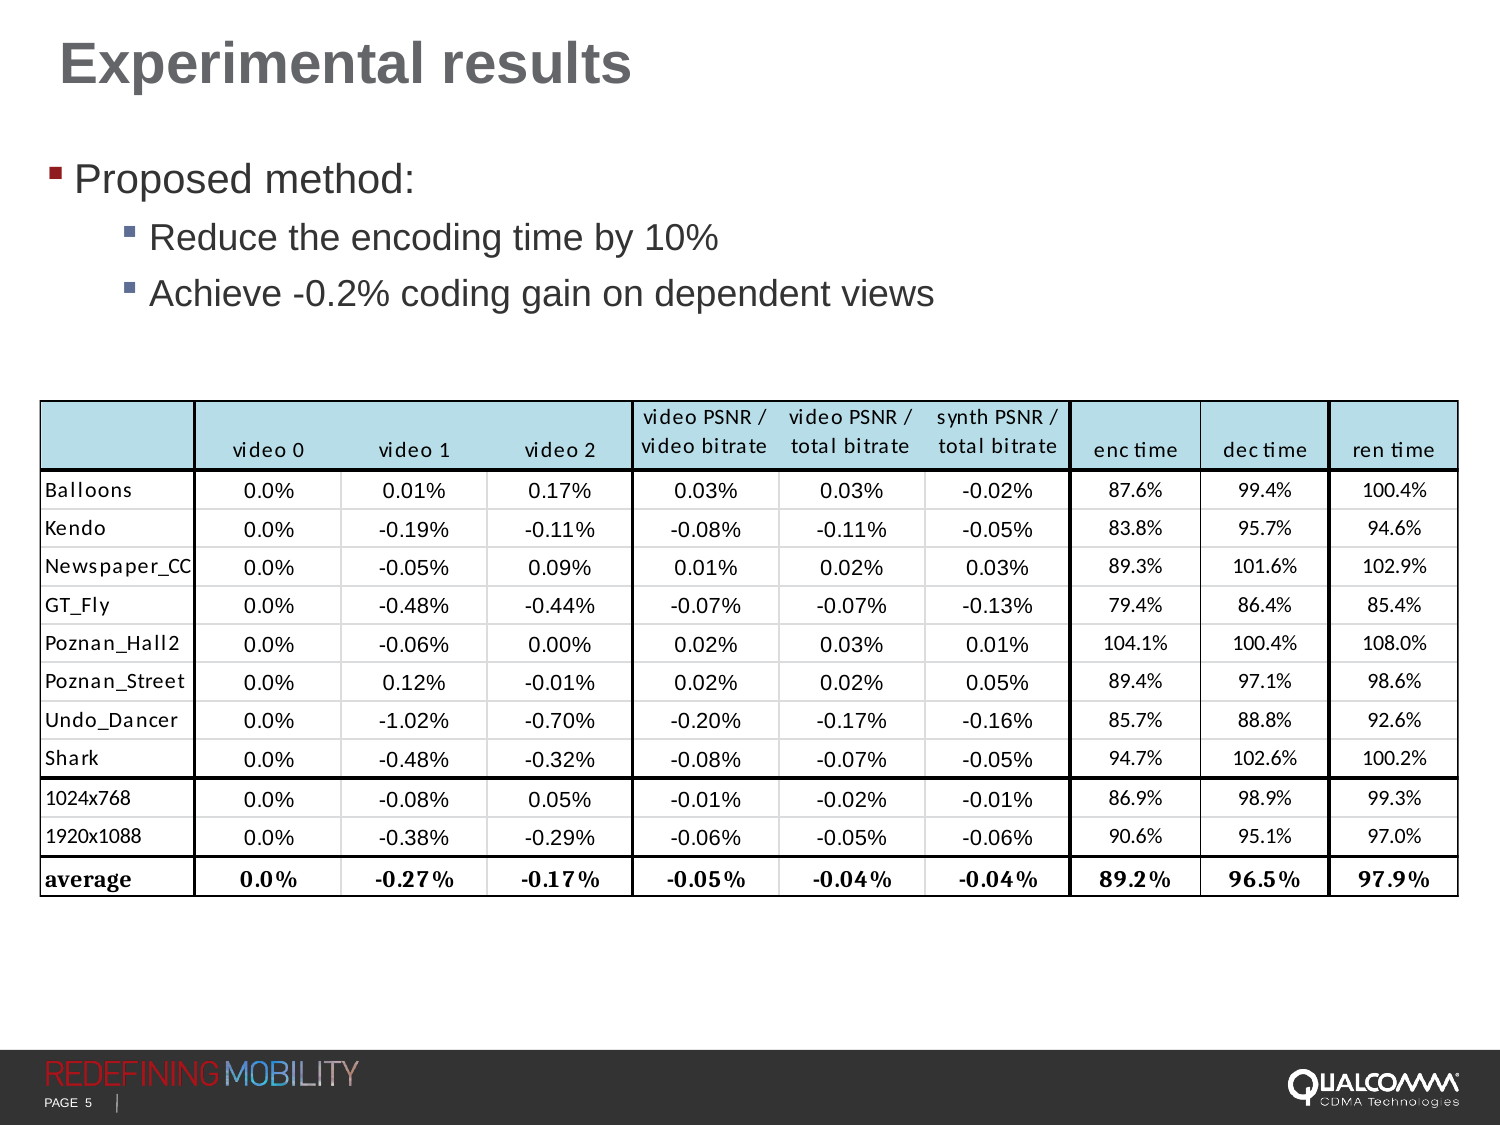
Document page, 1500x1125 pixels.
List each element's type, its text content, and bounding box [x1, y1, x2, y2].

picture [1278, 1058, 1478, 1114]
title Experimental results [44, 75, 1483, 113]
text_box [0, 1, 1500, 75]
list Proposed method: Reduce the encoding time by 10% Achieve -0.2% coding gain on dependent views [30, 148, 1469, 1021]
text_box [39, 400, 1461, 899]
picture [31, 1049, 369, 1098]
